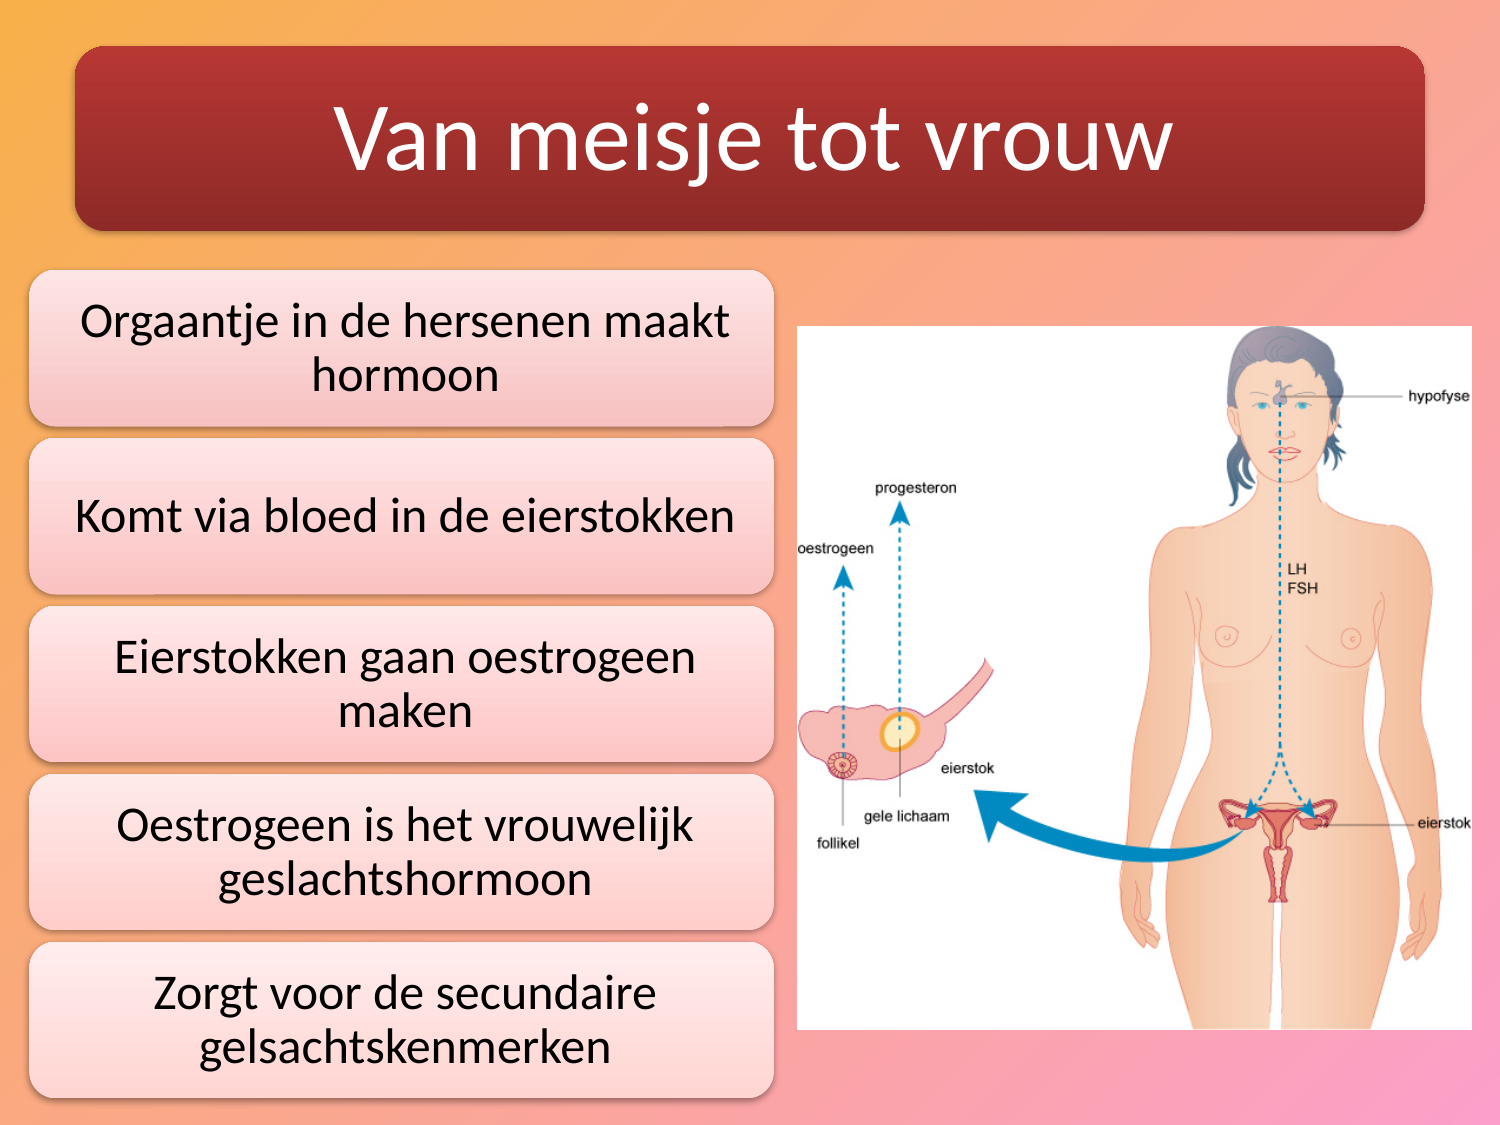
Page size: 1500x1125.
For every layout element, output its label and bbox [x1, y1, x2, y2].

picture [796, 326, 1472, 1030]
list [29, 262, 774, 1107]
text_box [74, 44, 1426, 233]
